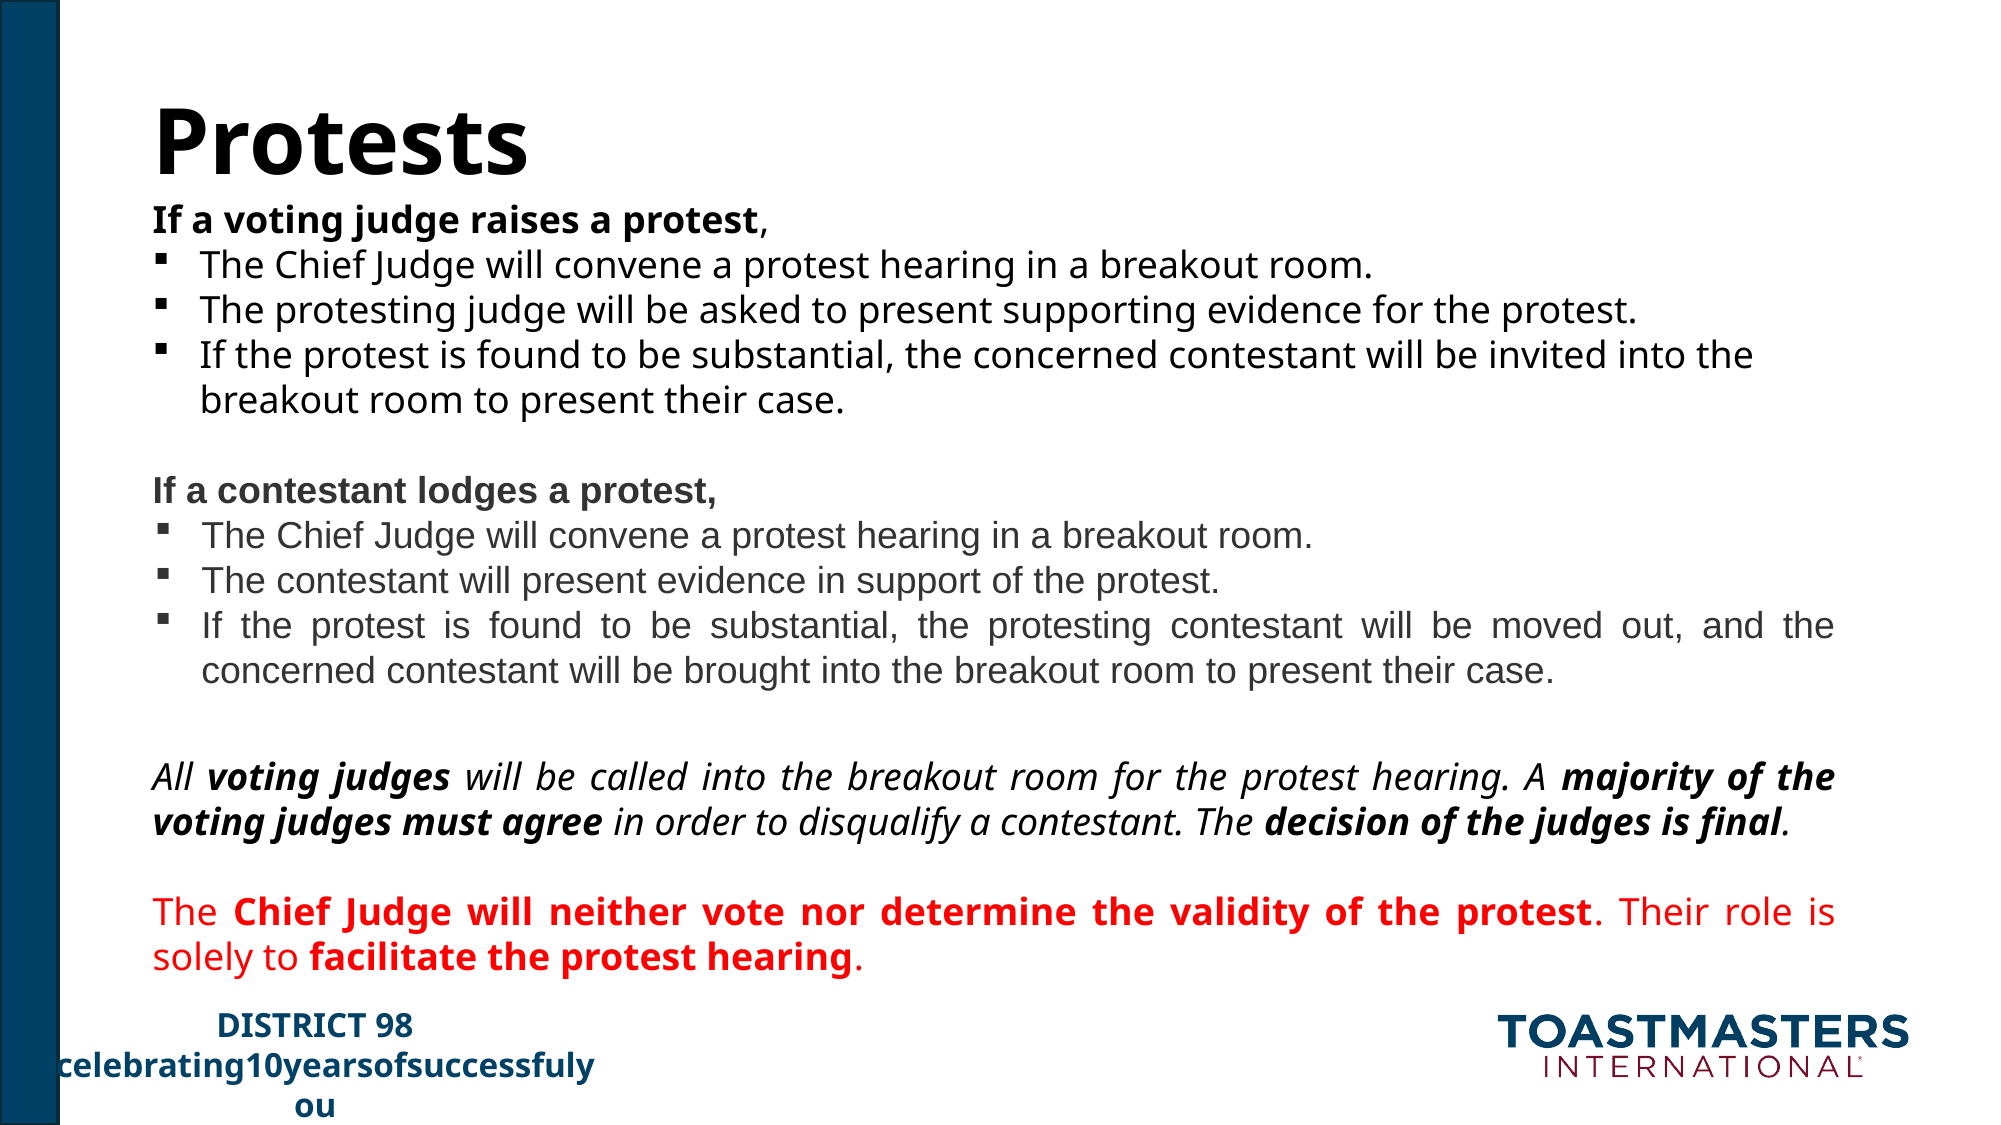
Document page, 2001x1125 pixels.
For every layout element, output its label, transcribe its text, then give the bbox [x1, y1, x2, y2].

title Protests [137, 59, 1944, 229]
text_box DISTRICT 98 #celebrating10yearsofsuccessfulyou [10, 996, 620, 1125]
picture [1383, 631, 2000, 1125]
text_box [0, 0, 60, 1125]
text_box If a voting judge raises a protest, The Chief Judge will convene a protest hearing in a breakout room. The protesting judge will be asked to present supporting evidence for the protest. If the protest is found to be substantial, the concerned contestant will be invited into the breakout room to present their case. If a contestant lodges a protest, The Chief Judge will convene a protest hearing in a breakout room. The contestant will present evidence in support of the protest. If the protest is found to be substantial, the protesting contestant will be moved out, and the concerned contestant will be brought into the breakout room to present their case. All voting judges will be called into the breakout room for the protest hearing. A majority of the voting judges must agree in order to disqualify a contestant. The decision of the judges is final. The Chief Judge will neither vote nor determine the validity of the protest. Their role is solely to facilitate the protest hearing. [152, 182, 1874, 978]
